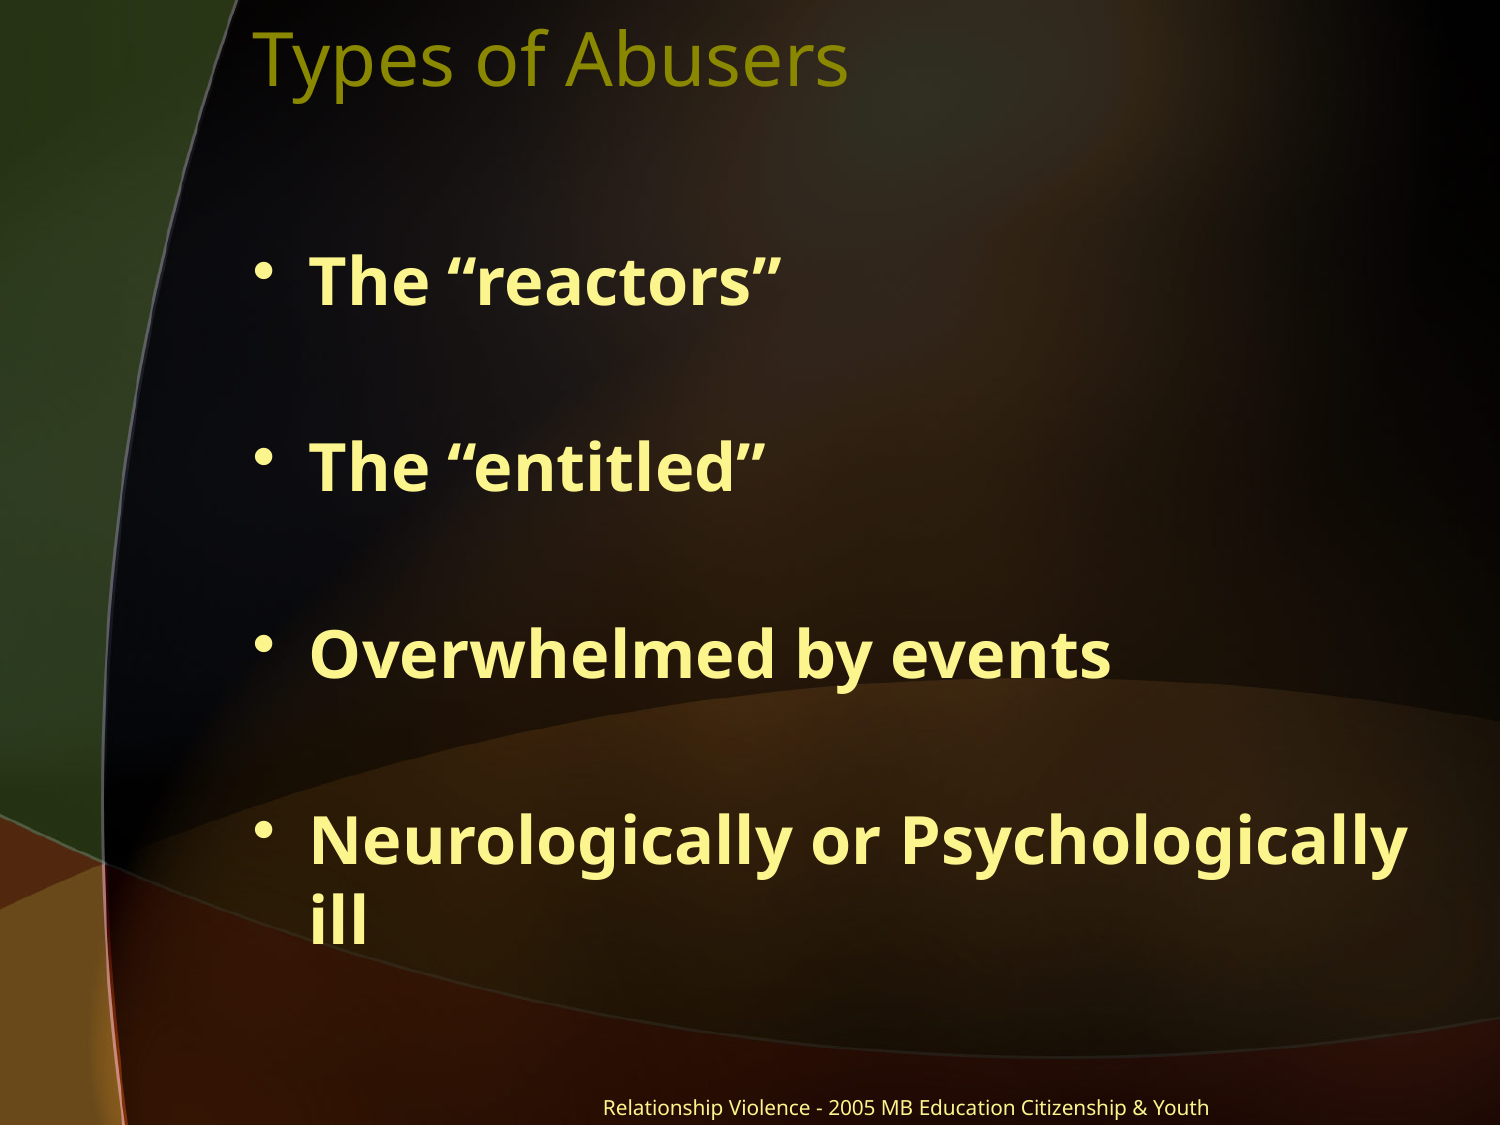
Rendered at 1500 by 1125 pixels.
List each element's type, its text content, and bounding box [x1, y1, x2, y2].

footer Relationship Violence - 2005 MB Education Citizenship & Youth [512, 1087, 1301, 1125]
title Types of Abusers [237, 0, 1500, 113]
picture [0, 0, 1500, 1125]
list The “reactors” The “entitled” Overwhelmed by events Neurologically or Psychologically ill [237, 137, 1500, 1063]
